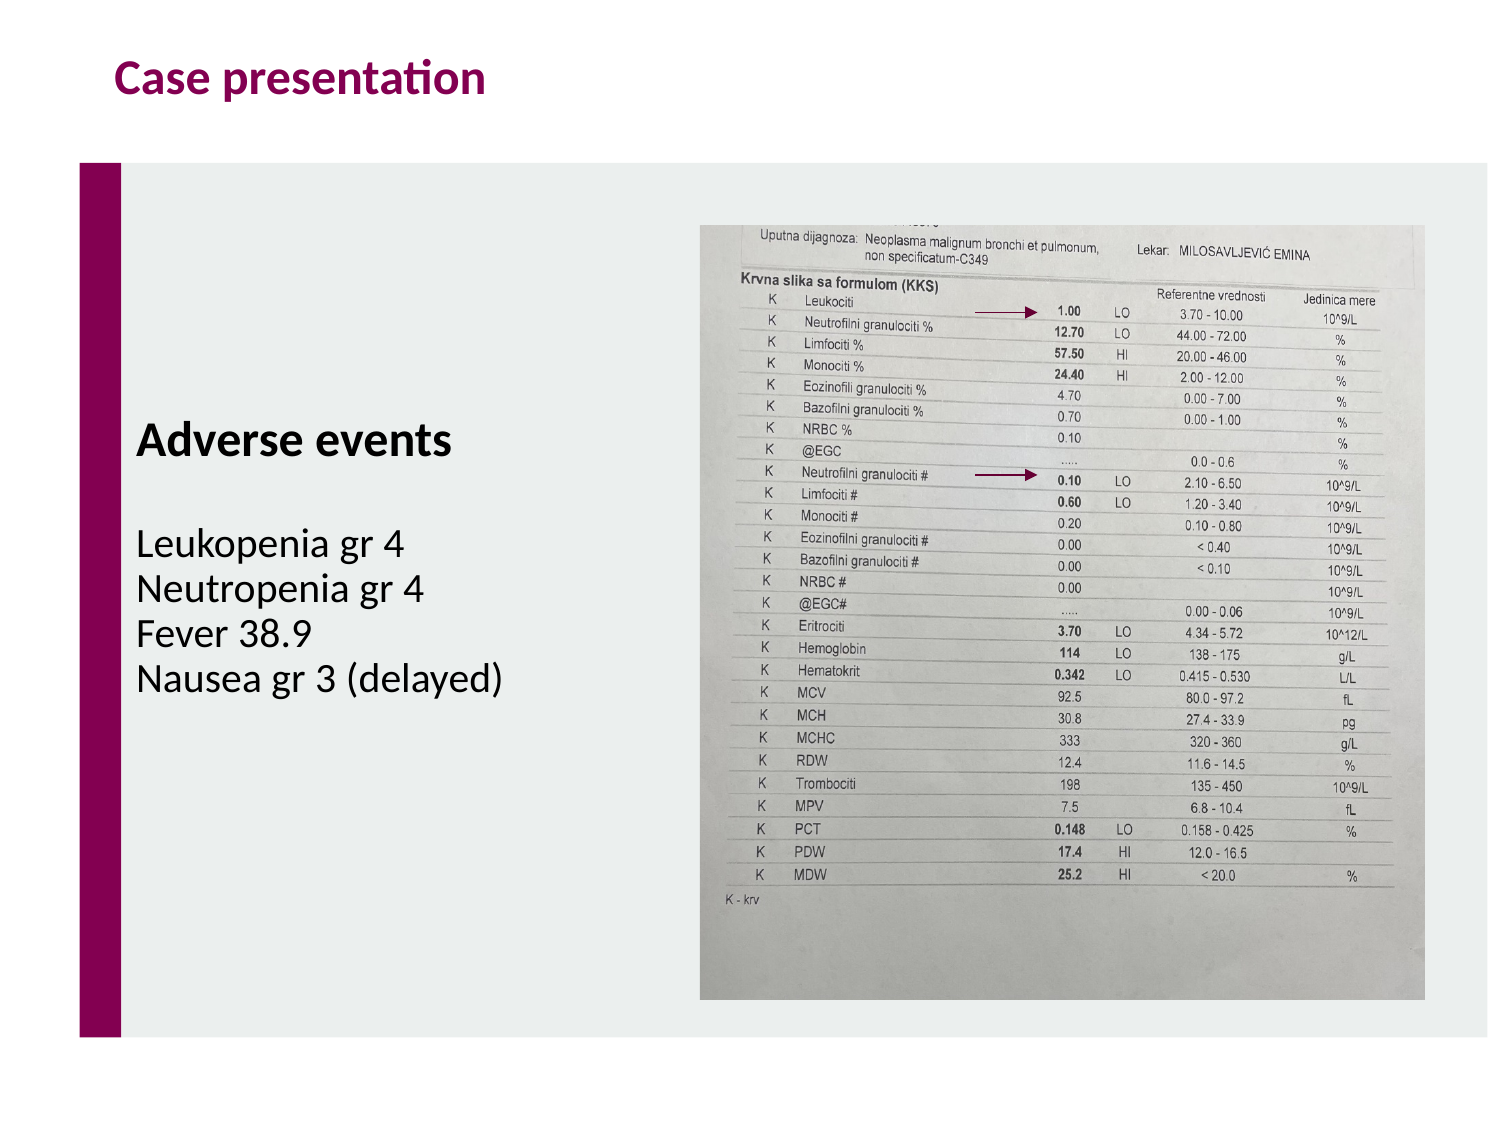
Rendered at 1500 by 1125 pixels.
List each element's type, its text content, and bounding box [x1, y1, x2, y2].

text_box [79, 162, 122, 1038]
text_box Case presentation [99, 37, 1388, 113]
picture [699, 224, 1425, 1000]
text_box Adverse events Leukopenia gr 4 Neutropenia gr 4 Fever 38.9 Nausea gr 3 (delayed) [122, 162, 1489, 1038]
